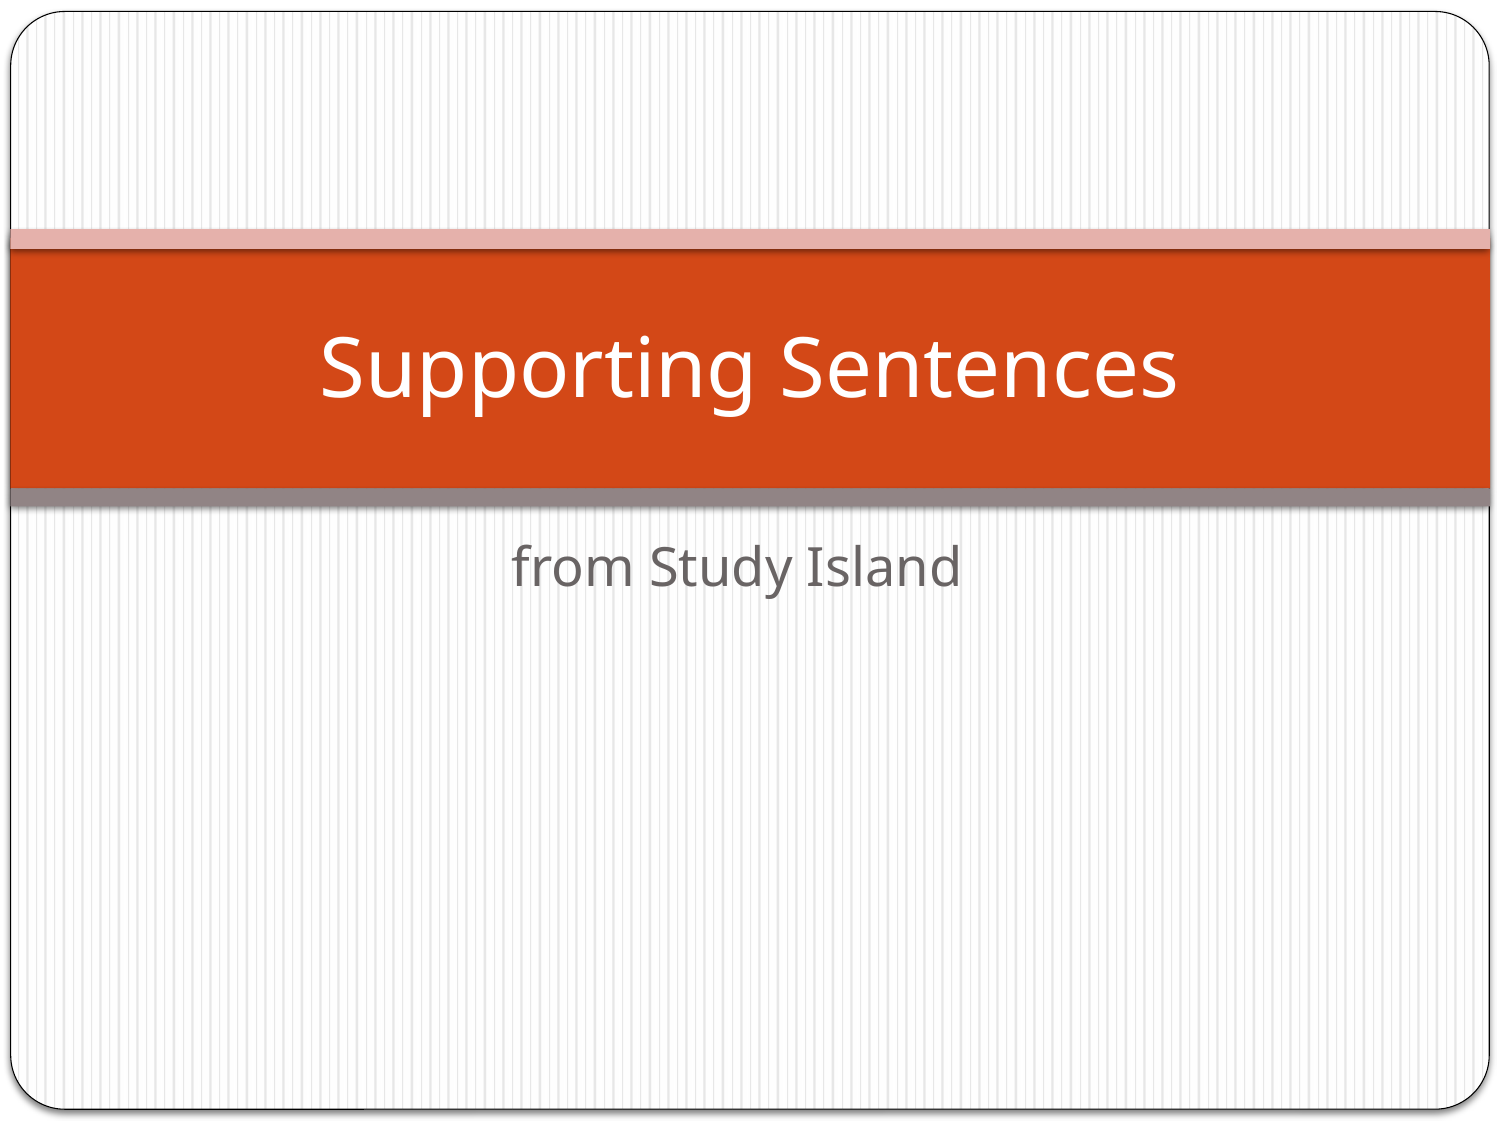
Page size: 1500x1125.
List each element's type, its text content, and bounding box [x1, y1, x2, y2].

title Supporting Sentences [75, 247, 1425, 489]
subtitle from Study Island [212, 525, 1263, 788]
